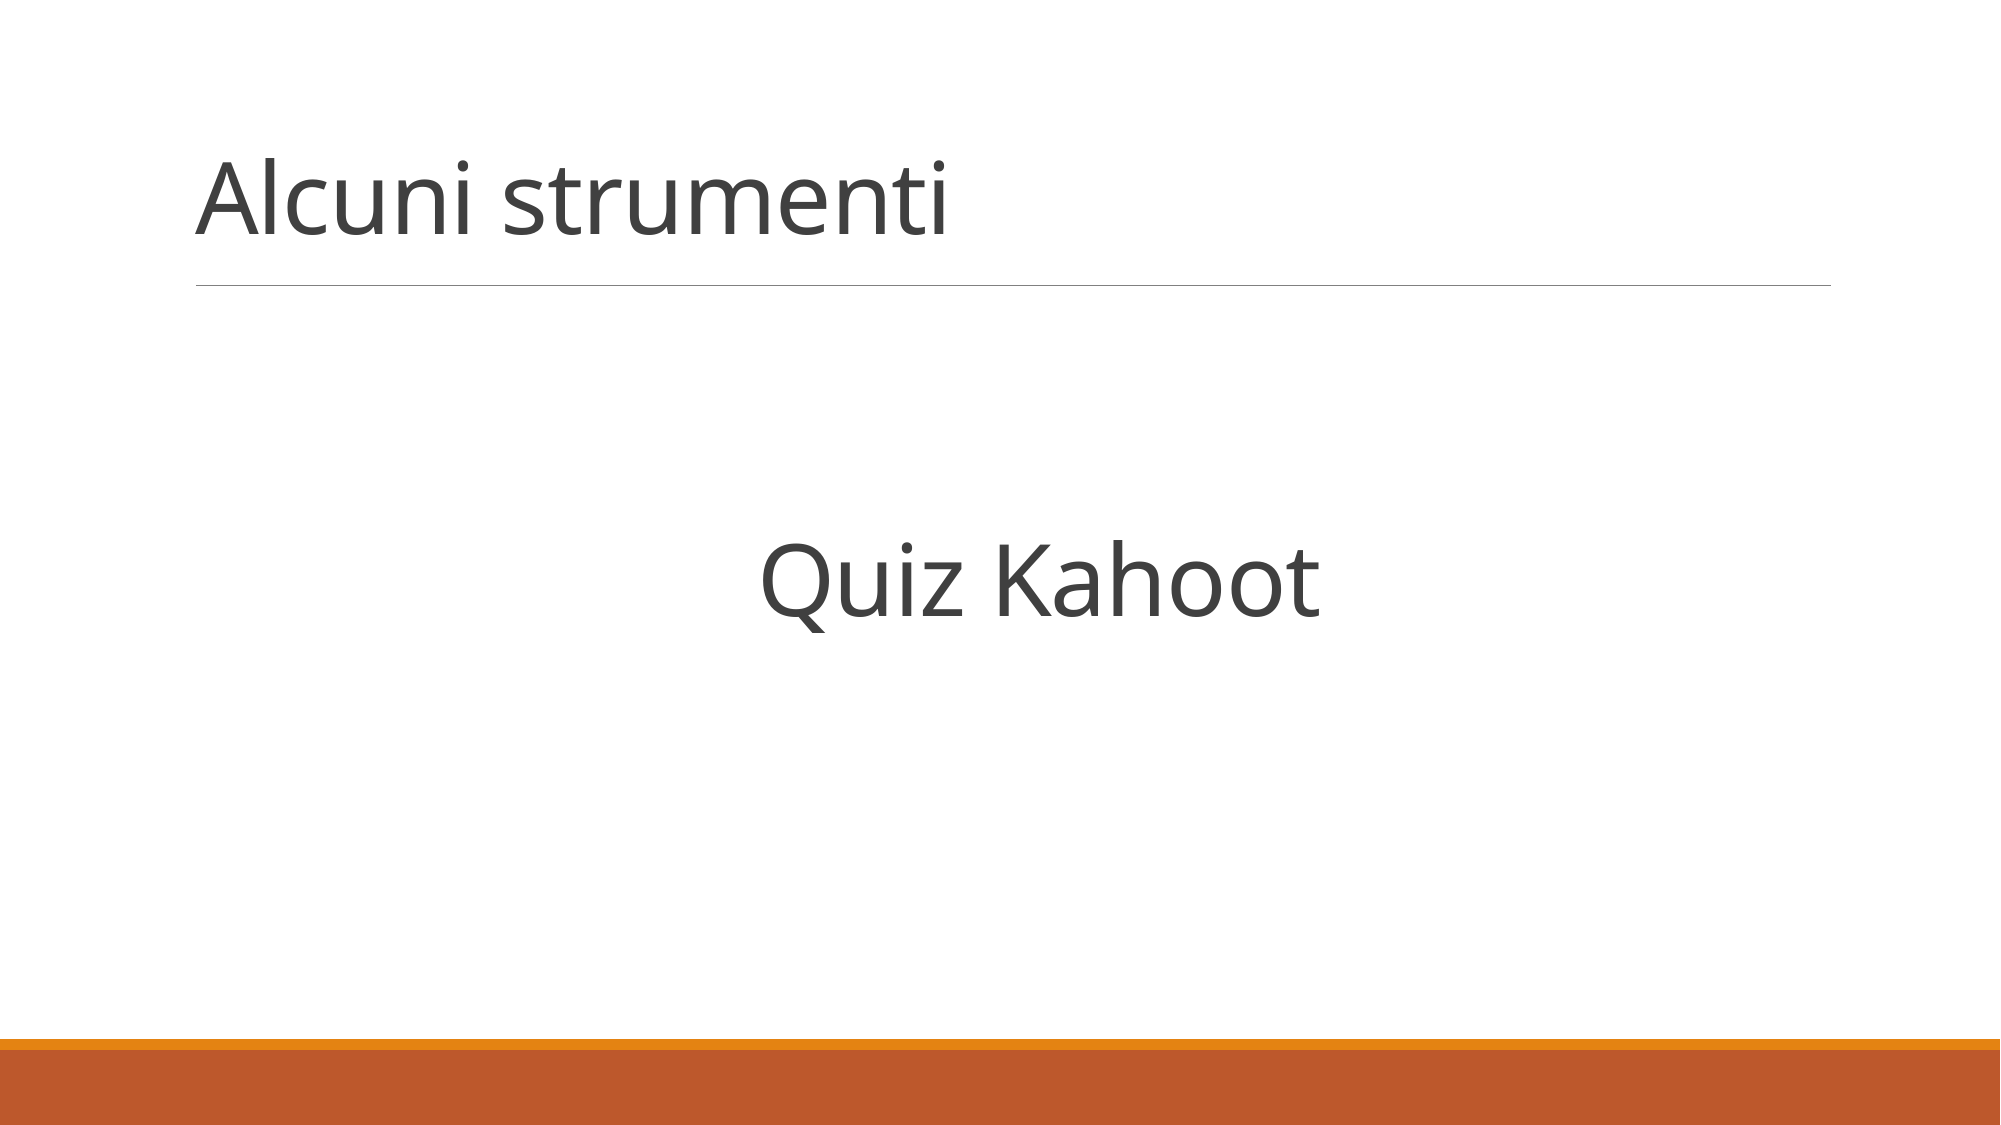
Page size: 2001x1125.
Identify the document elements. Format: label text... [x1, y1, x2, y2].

text_box Quiz Kahoot [742, 414, 1388, 644]
title Alcuni strumenti [180, 33, 1950, 263]
